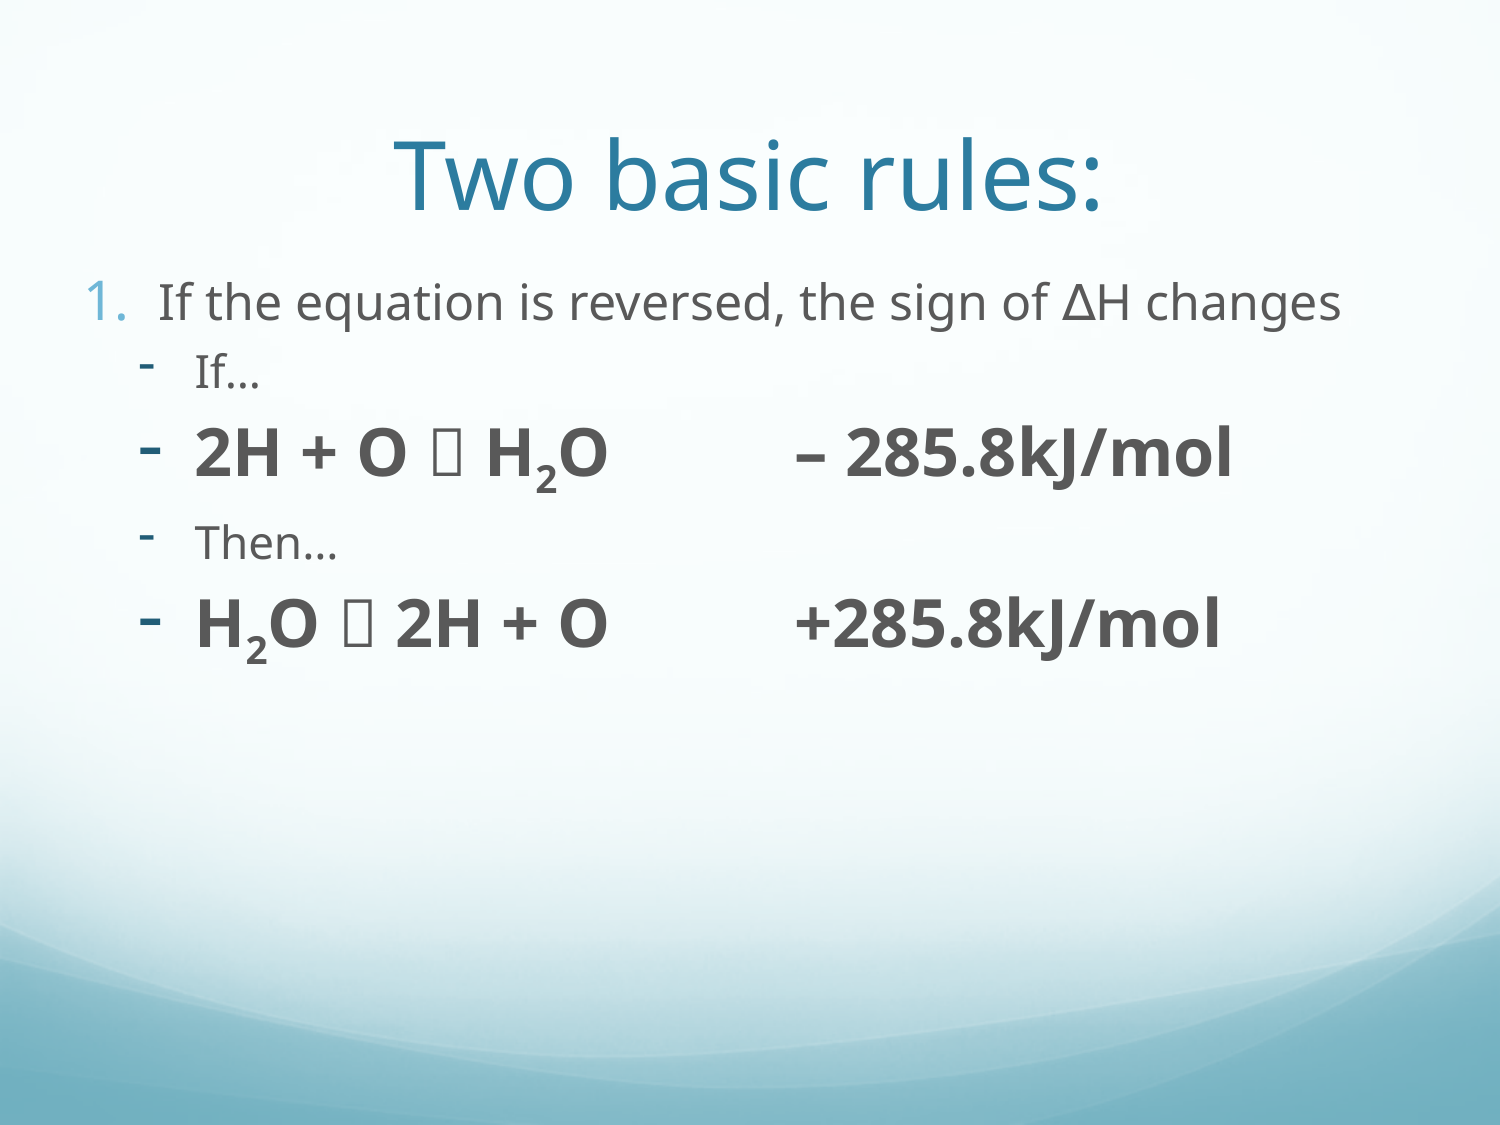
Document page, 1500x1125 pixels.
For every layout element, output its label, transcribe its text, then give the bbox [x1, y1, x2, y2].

list If the equation is reversed, the sign of ∆H changes If… 2H + O  H2O – 285.8kJ/mol Then… H2O  2H + O +285.8kJ/mol [68, 262, 1388, 975]
title Two basic rules: [90, 17, 1410, 237]
